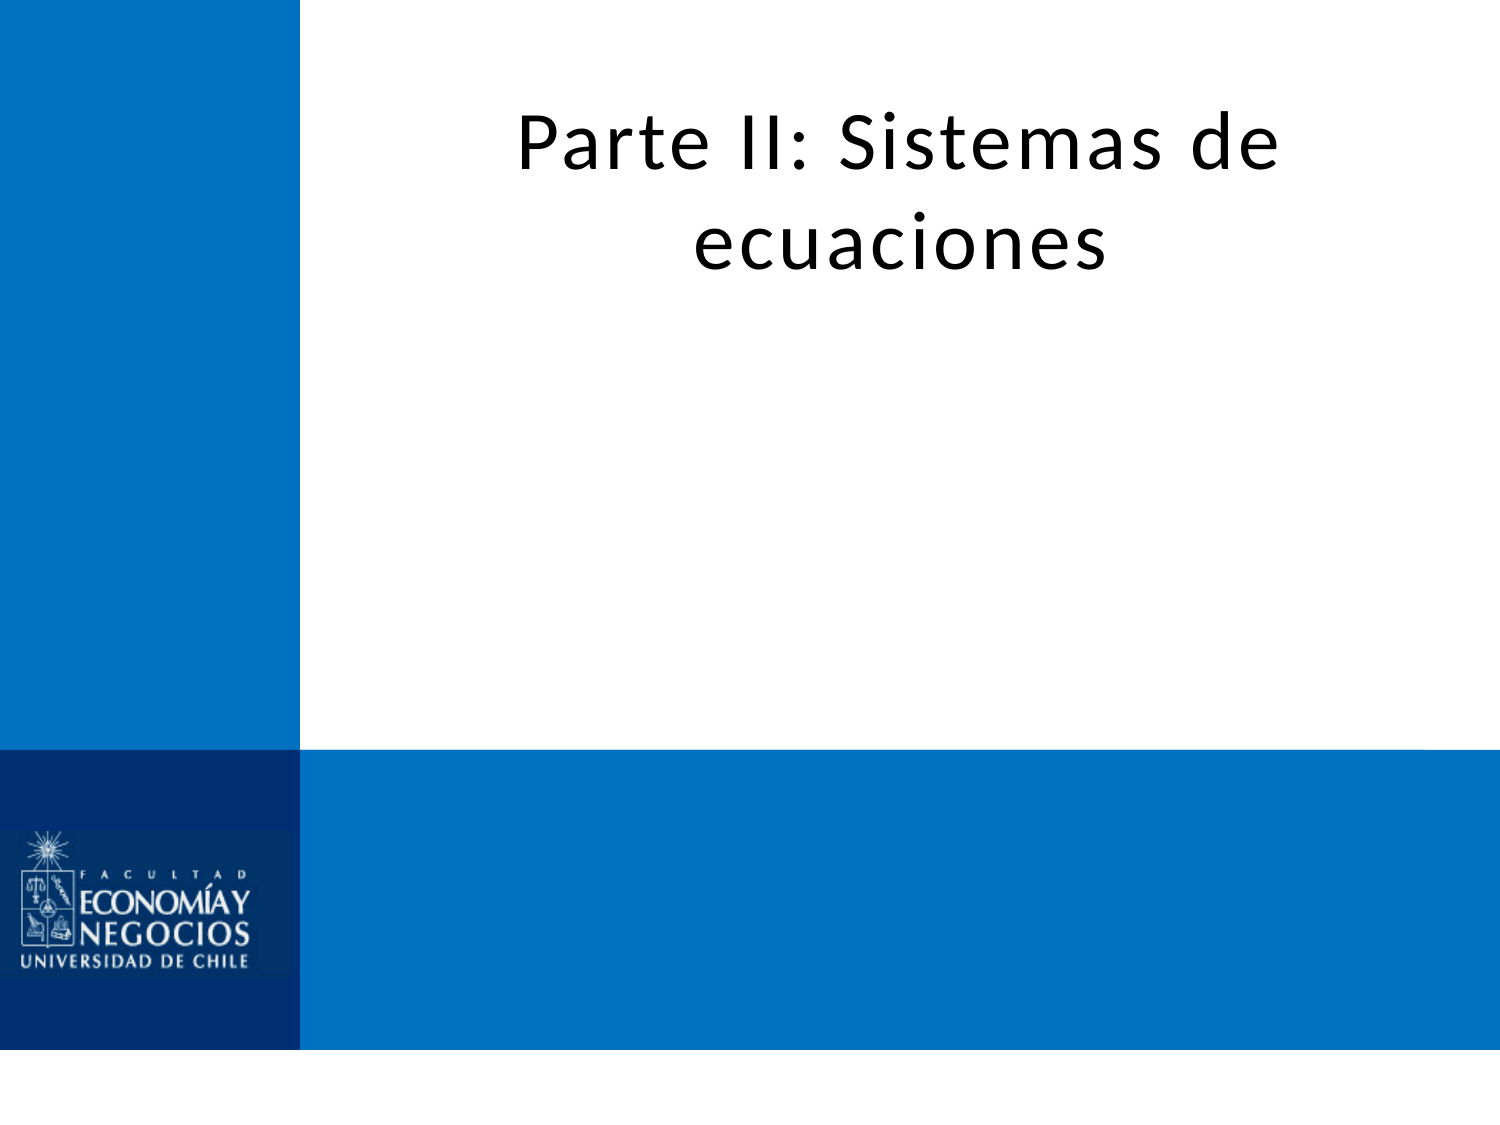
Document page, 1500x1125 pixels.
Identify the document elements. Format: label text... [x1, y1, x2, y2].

picture [0, 831, 290, 978]
title Parte II: Sistemas de ecuaciones [363, 93, 1439, 294]
